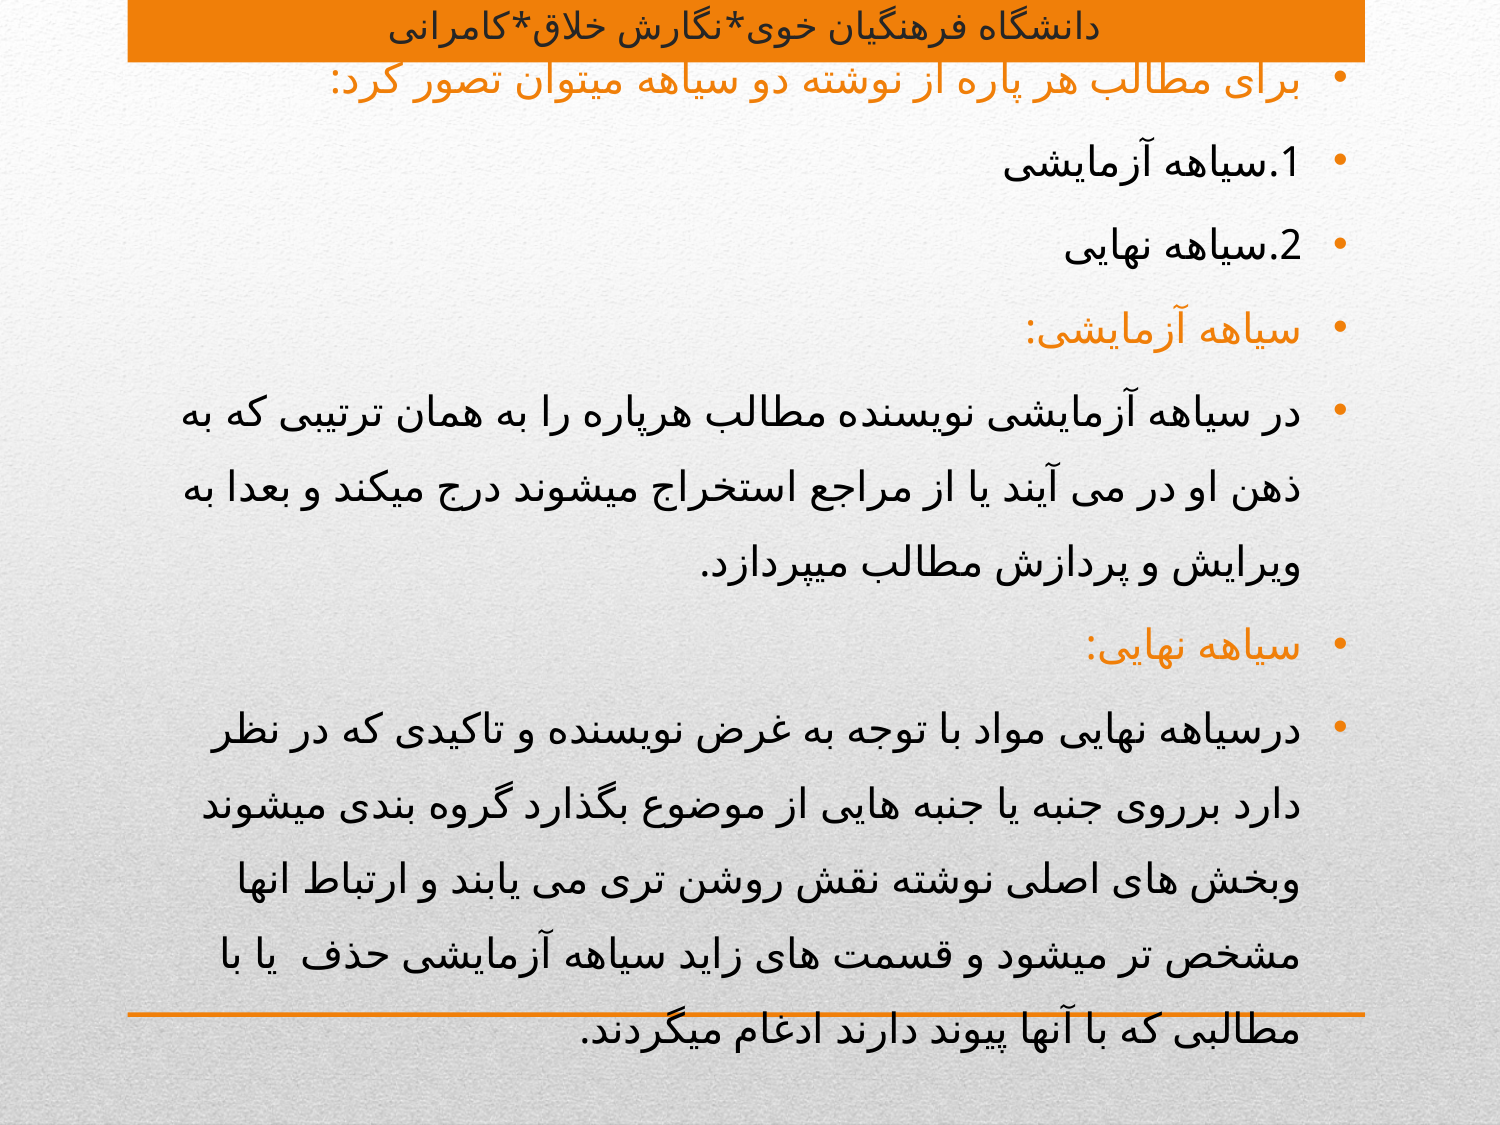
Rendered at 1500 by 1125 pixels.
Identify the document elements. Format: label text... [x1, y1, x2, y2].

list برای مطالب هر پاره از نوشته دو سیاهه میتوان تصور کرد: 1.سیاهه آزمایشی 2.سیاهه نهایی سیاهه آزمایشی: در سیاهه آزمایشی نویسنده مطالب هرپاره را به همان ترتیبی که به ذهن او در می آیند یا از مراجع استخراج میشوند درج میکند و بعدا به ویرایش و پردازش مطالب میپردازد. سیاهه نهایی: درسیاهه نهایی مواد با توجه به غرض نویسنده و تاکیدی که در نظر دارد برروی جنبه یا جنبه هایی از موضوع بگذارد گروه بندی میشوند وبخش های اصلی نوشته نقش روشن تری می یابند و ارتباط انها مشخص تر میشود و قسمت های زاید سیاهه آزمایشی حذف یا با مطالبی که با آنها پیوند دارند ادغام میگردند. [125, 90, 1363, 988]
title دانشگاه فرهنگیان خوی*نگارش خلاق*کامرانی [125, 0, 1365, 55]
